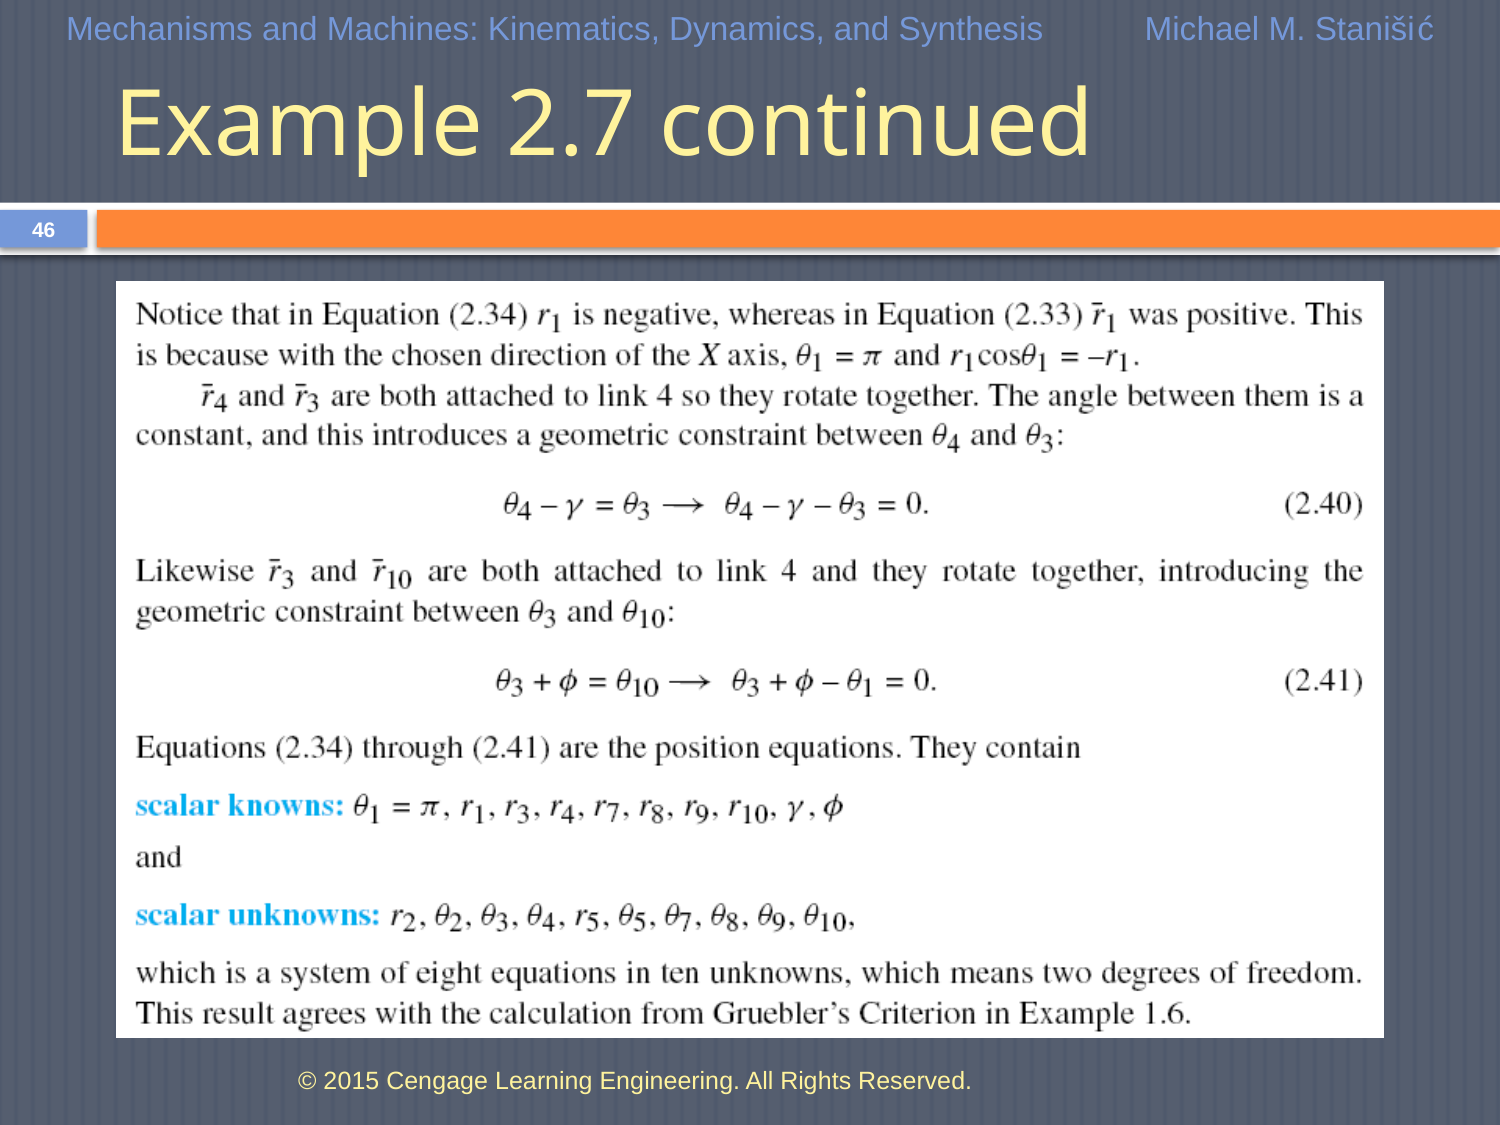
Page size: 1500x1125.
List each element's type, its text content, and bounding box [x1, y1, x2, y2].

slide_number 46 [0, 208, 88, 249]
title Example 2.7 continued [99, 55, 1438, 201]
footer © 2015 Cengage Learning Engineering. All Rights Reserved. [106, 1050, 996, 1110]
text_box Mechanisms and Machines: Kinematics, Dynamics, and Synthesis Michael M. Stanišić [0, 0, 1500, 55]
picture [116, 280, 1384, 1038]
